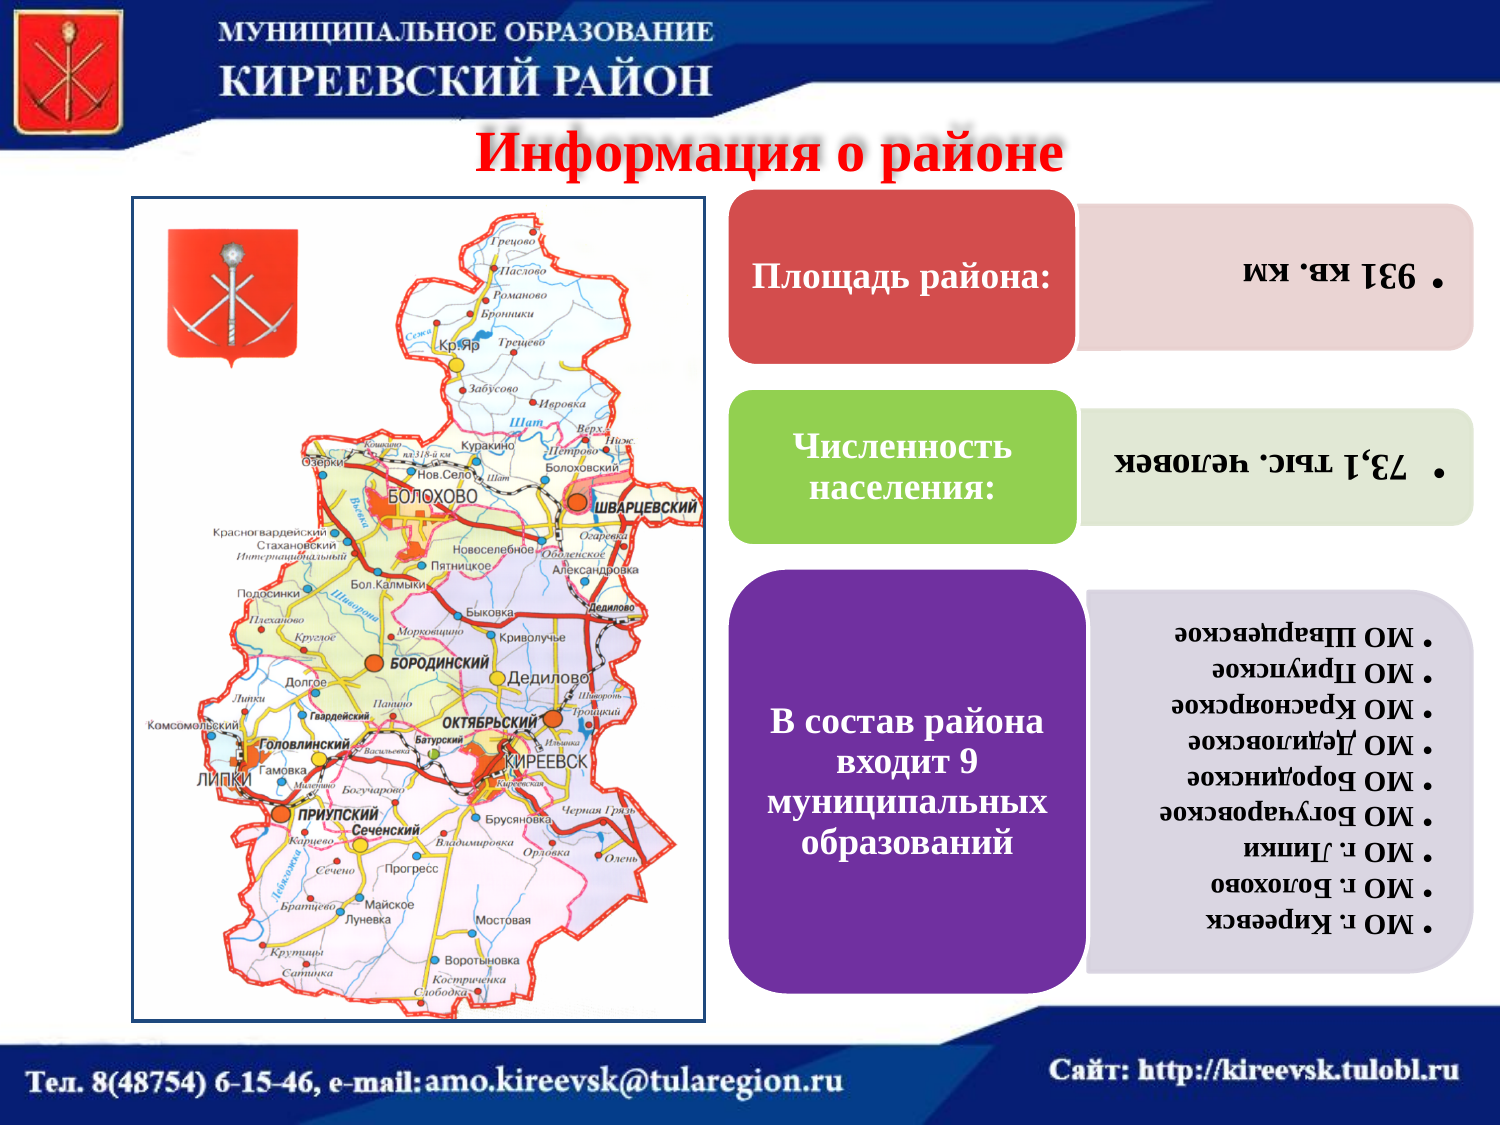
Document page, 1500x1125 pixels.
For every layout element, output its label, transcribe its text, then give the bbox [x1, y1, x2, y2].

picture [0, 0, 1500, 1125]
text_box Информация о районе [460, 105, 1079, 191]
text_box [726, 187, 1472, 997]
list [133, 198, 704, 1020]
